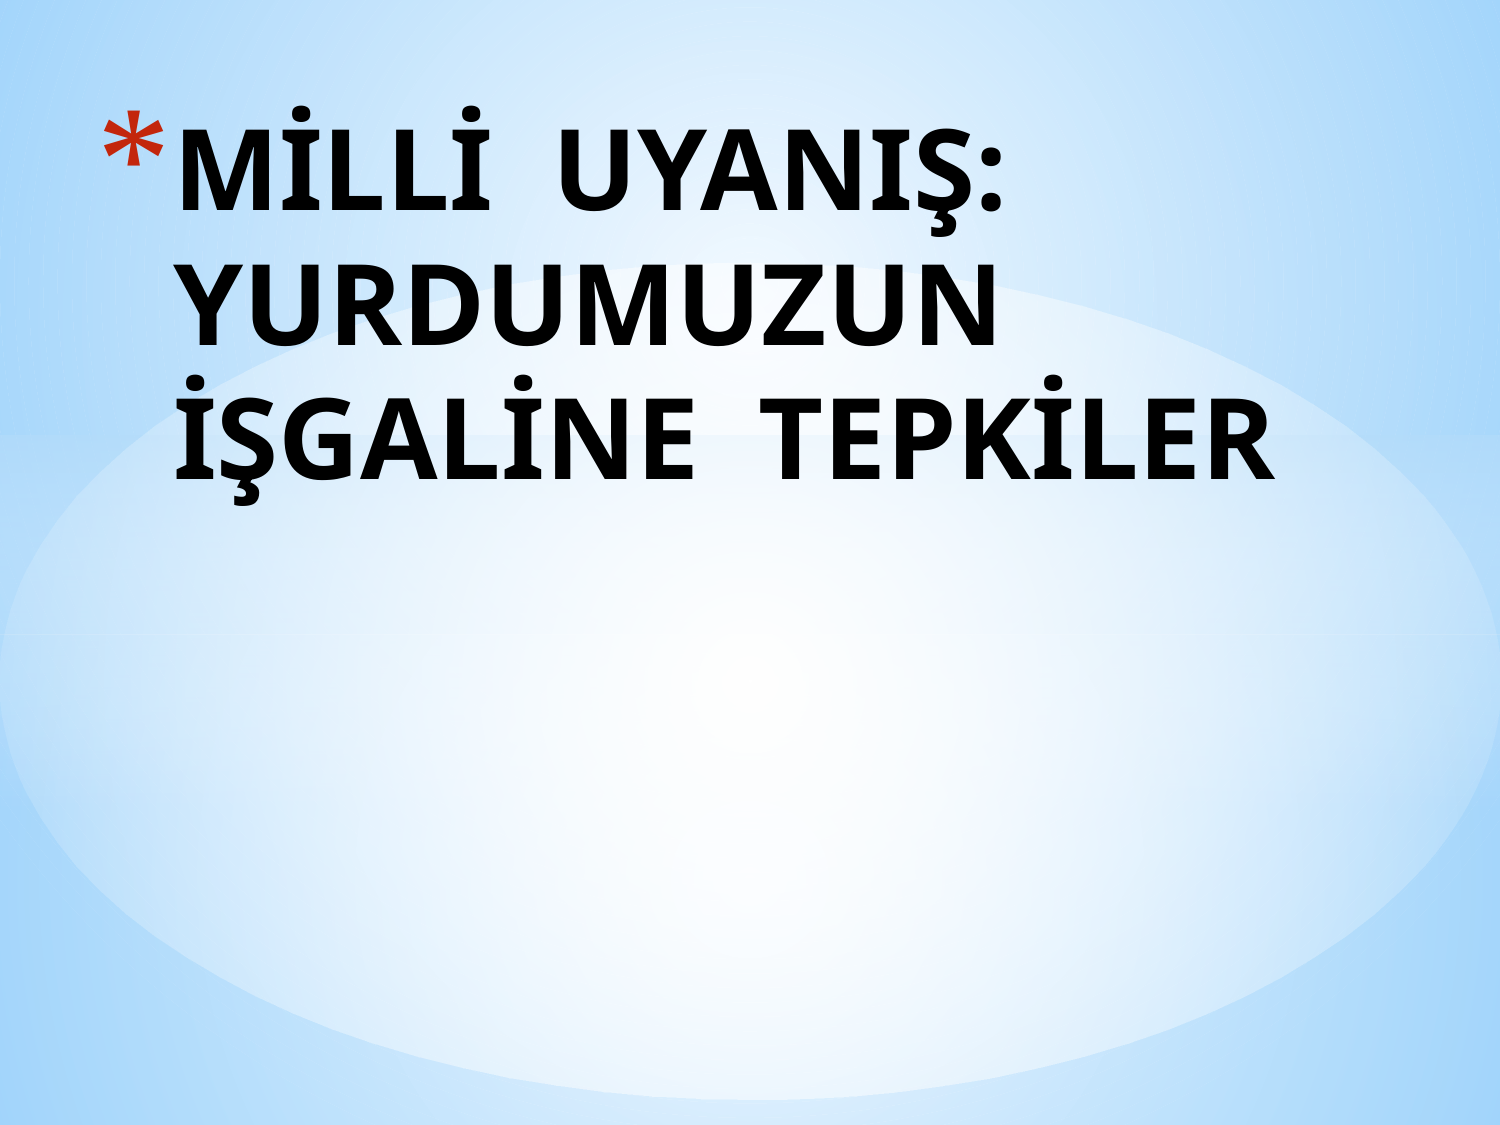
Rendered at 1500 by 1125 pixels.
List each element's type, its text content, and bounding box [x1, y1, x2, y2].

title MİLLİ UYANIŞ: YURDUMUZUN İŞGALİNE TEPKİLER [53, 90, 1317, 575]
